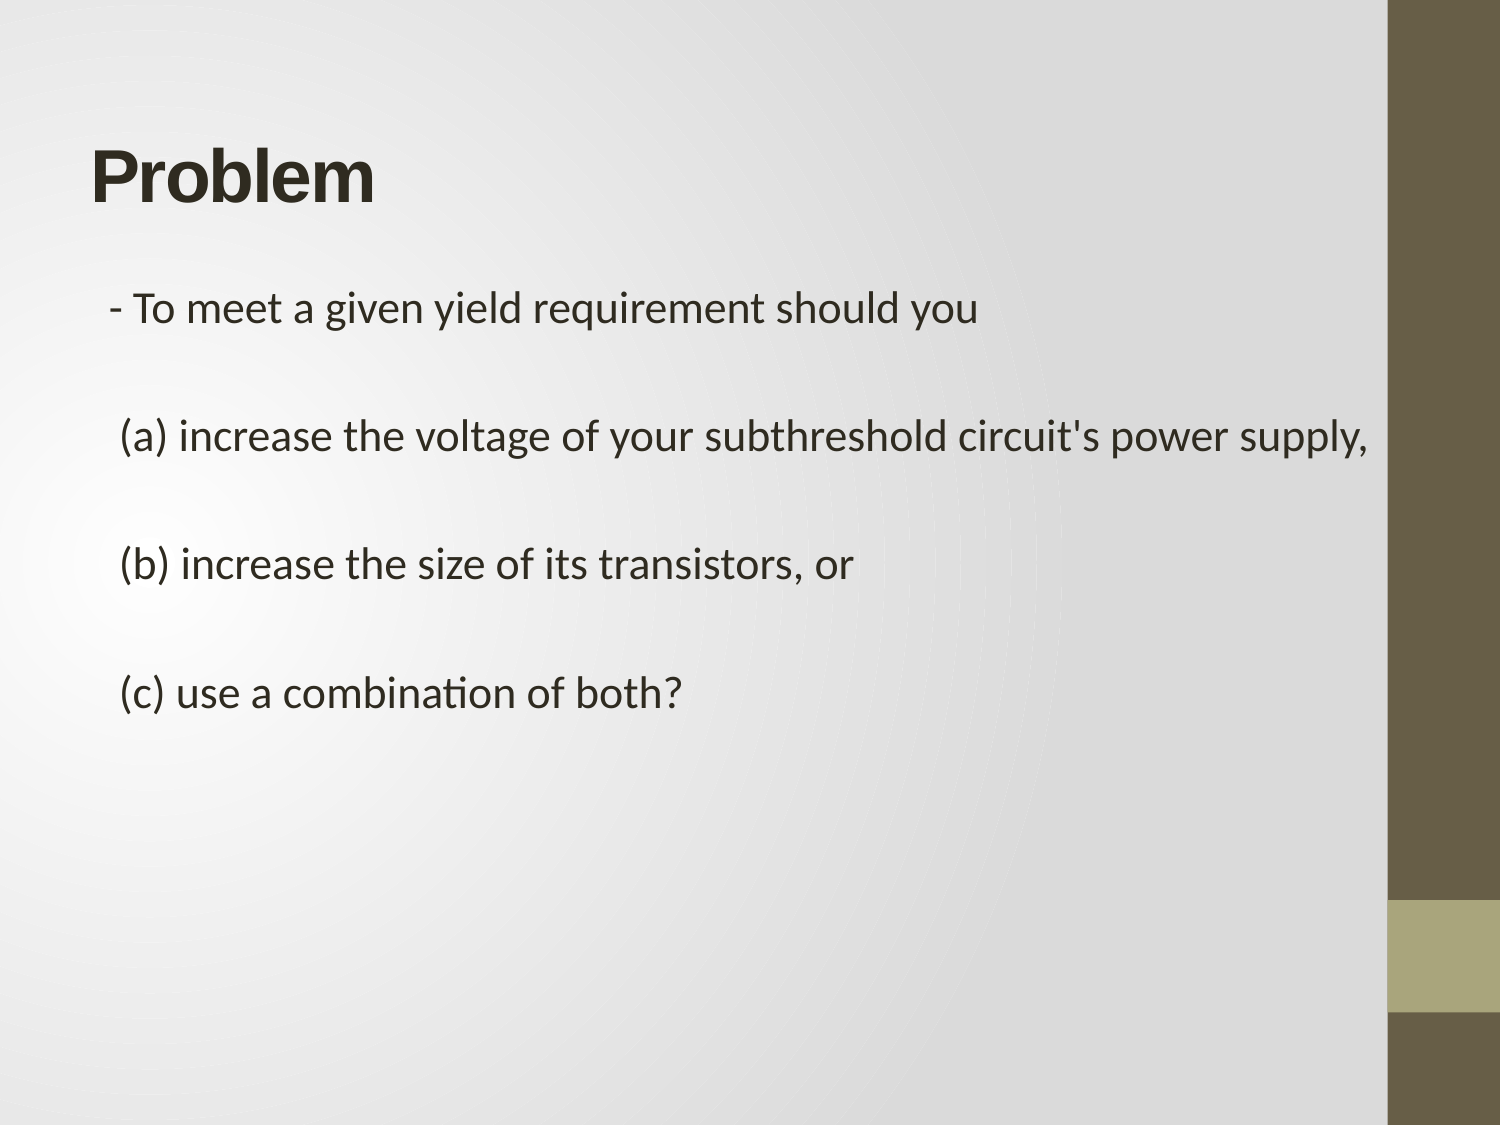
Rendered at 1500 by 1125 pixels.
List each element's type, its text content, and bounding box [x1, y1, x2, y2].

list - To meet a given yield requirement should you (a) increase the voltage of your subthreshold circuit's power supply, (b) increase the size of its transistors, or (c) use a combination of both? [75, 262, 1425, 931]
title Problem [75, 14, 1425, 233]
